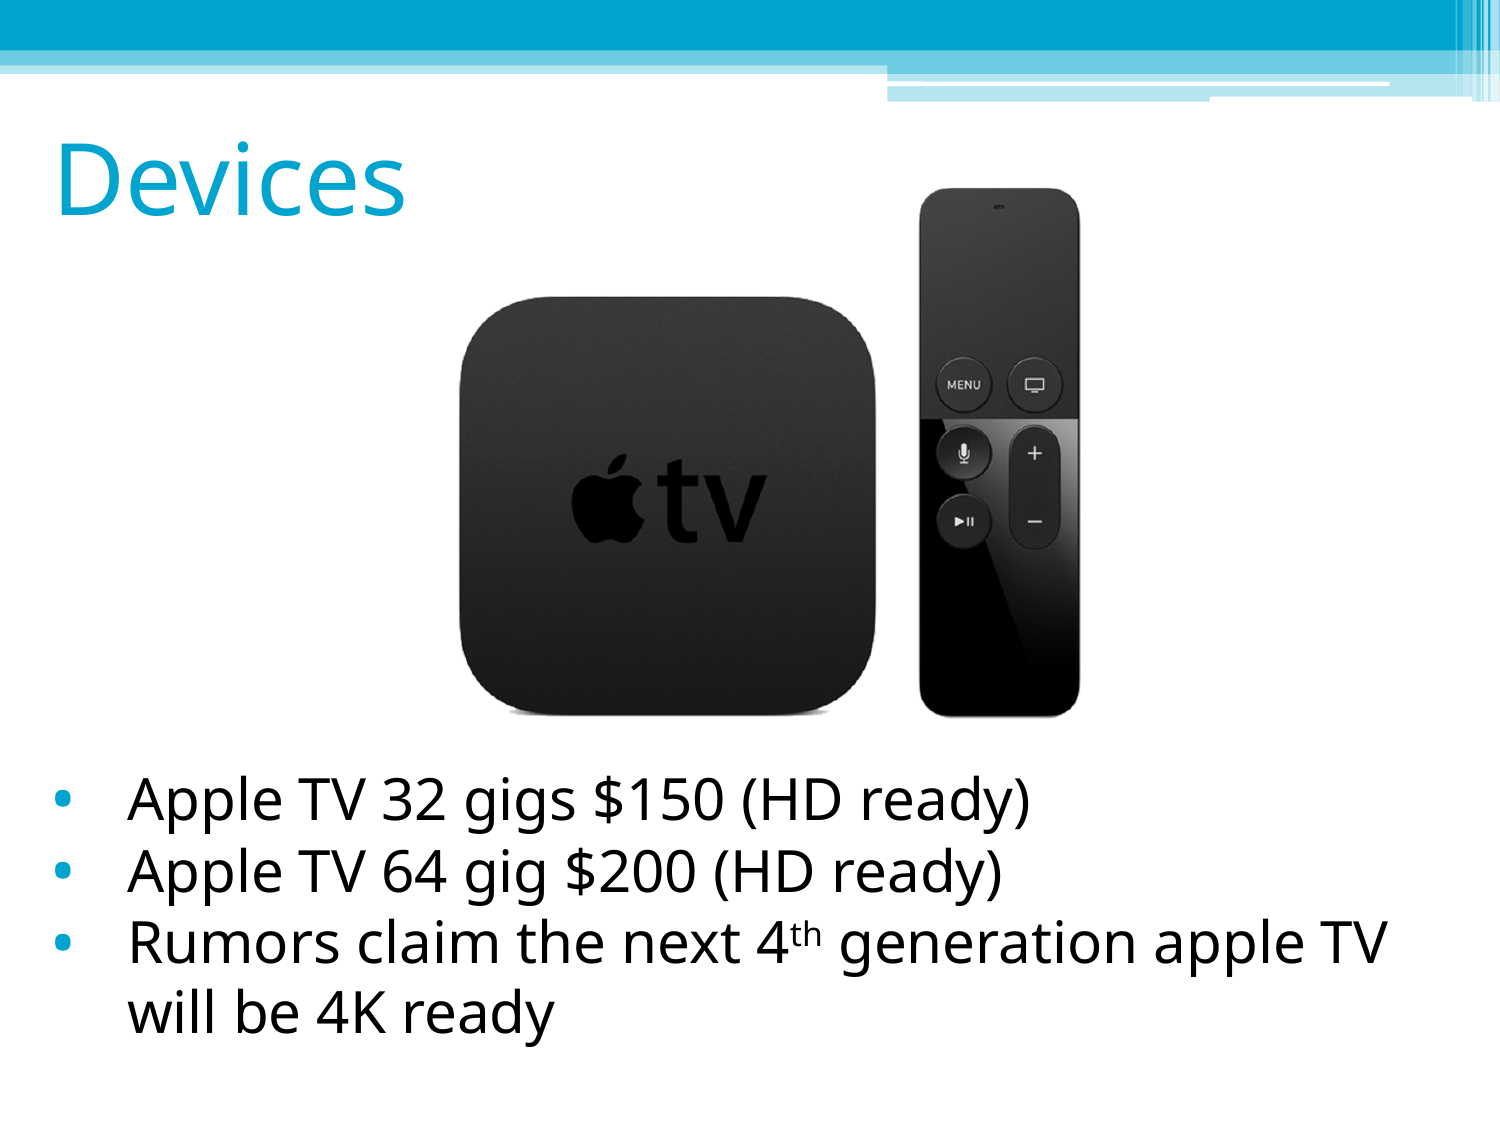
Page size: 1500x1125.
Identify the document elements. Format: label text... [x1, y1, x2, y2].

list Apple TV 32 gigs $150 (HD ready) Apple TV 64 gig $200 (HD ready) Rumors claim the next 4th generation apple TV will be 4K ready [37, 754, 1500, 1096]
picture [436, 174, 1101, 838]
title Devices [37, 87, 1500, 263]
